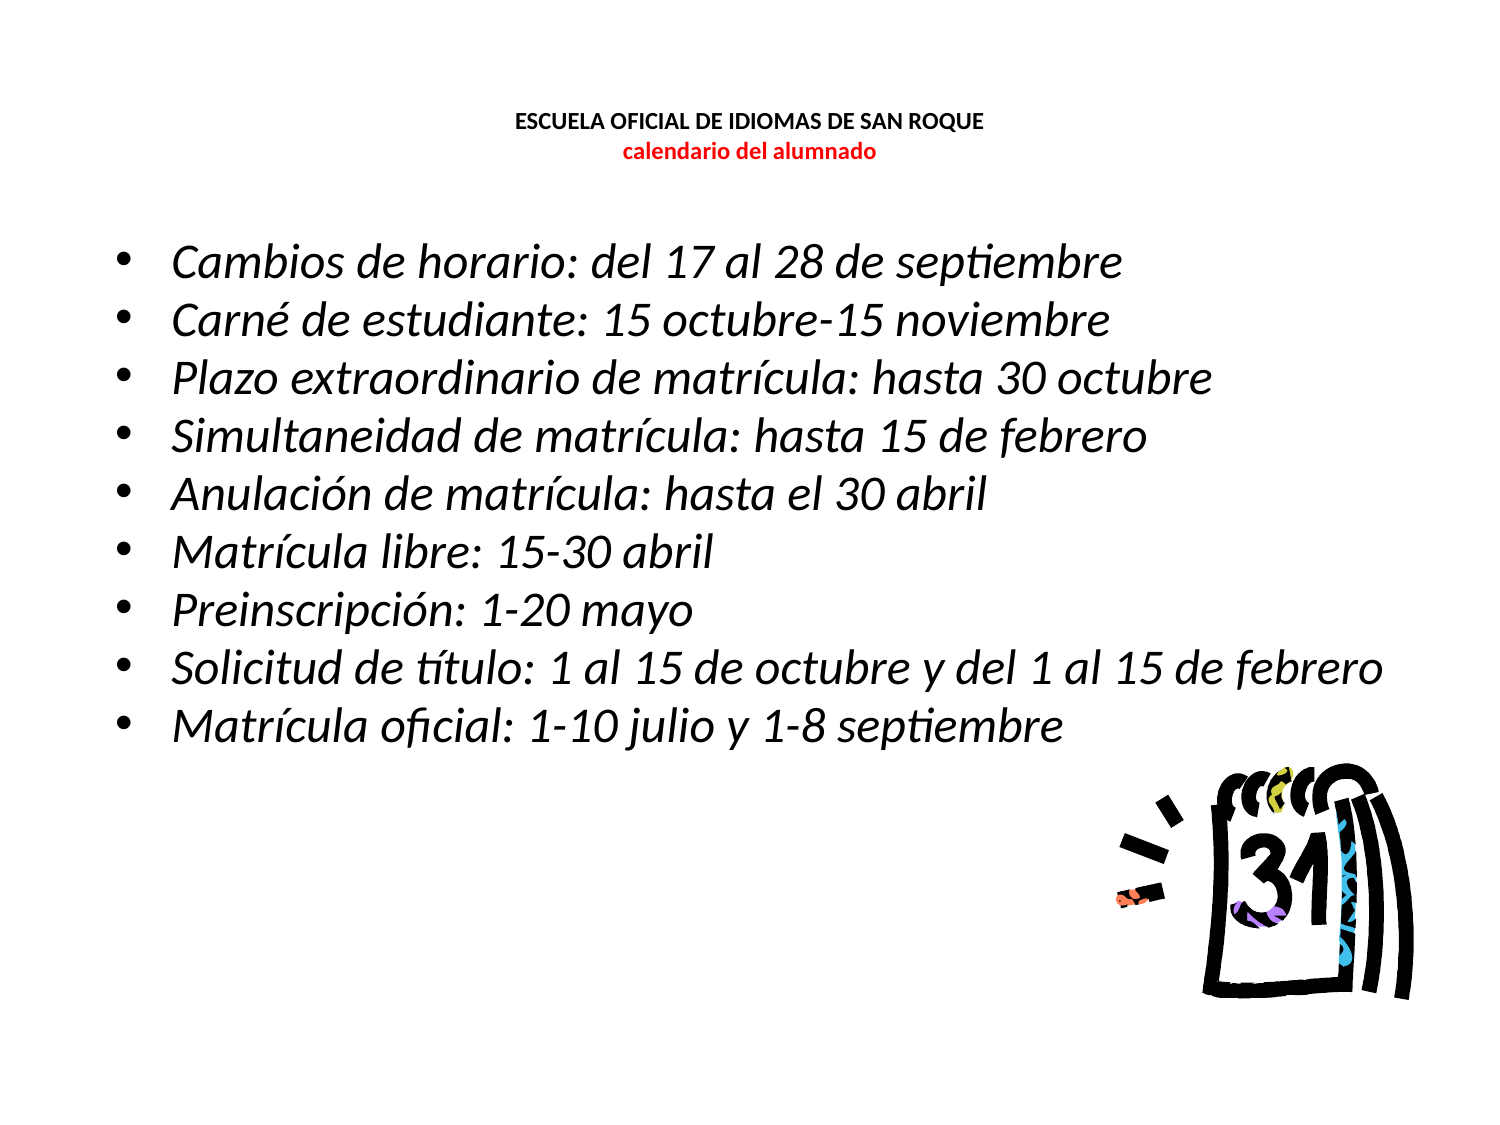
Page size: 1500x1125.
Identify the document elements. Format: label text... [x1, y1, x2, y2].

list Cambios de horario: del 17 al 28 de septiembre Carné de estudiante: 15 octubre-15 noviembre Plazo extraordinario de matrícula: hasta 30 octubre Simultaneidad de matrícula: hasta 15 de febrero Anulación de matrícula: hasta el 30 abril Matrícula libre: 15-30 abril Preinscripción: 1-20 mayo Solicitud de título: 1 al 15 de octubre y del 1 al 15 de febrero Matrícula oficial: 1-10 julio y 1-8 septiembre [100, 208, 1430, 1012]
title ESCUELA OFICIAL DE IDIOMAS DE SAN ROQUE calendario del alumnado [75, 66, 1425, 233]
picture [1115, 762, 1414, 1001]
